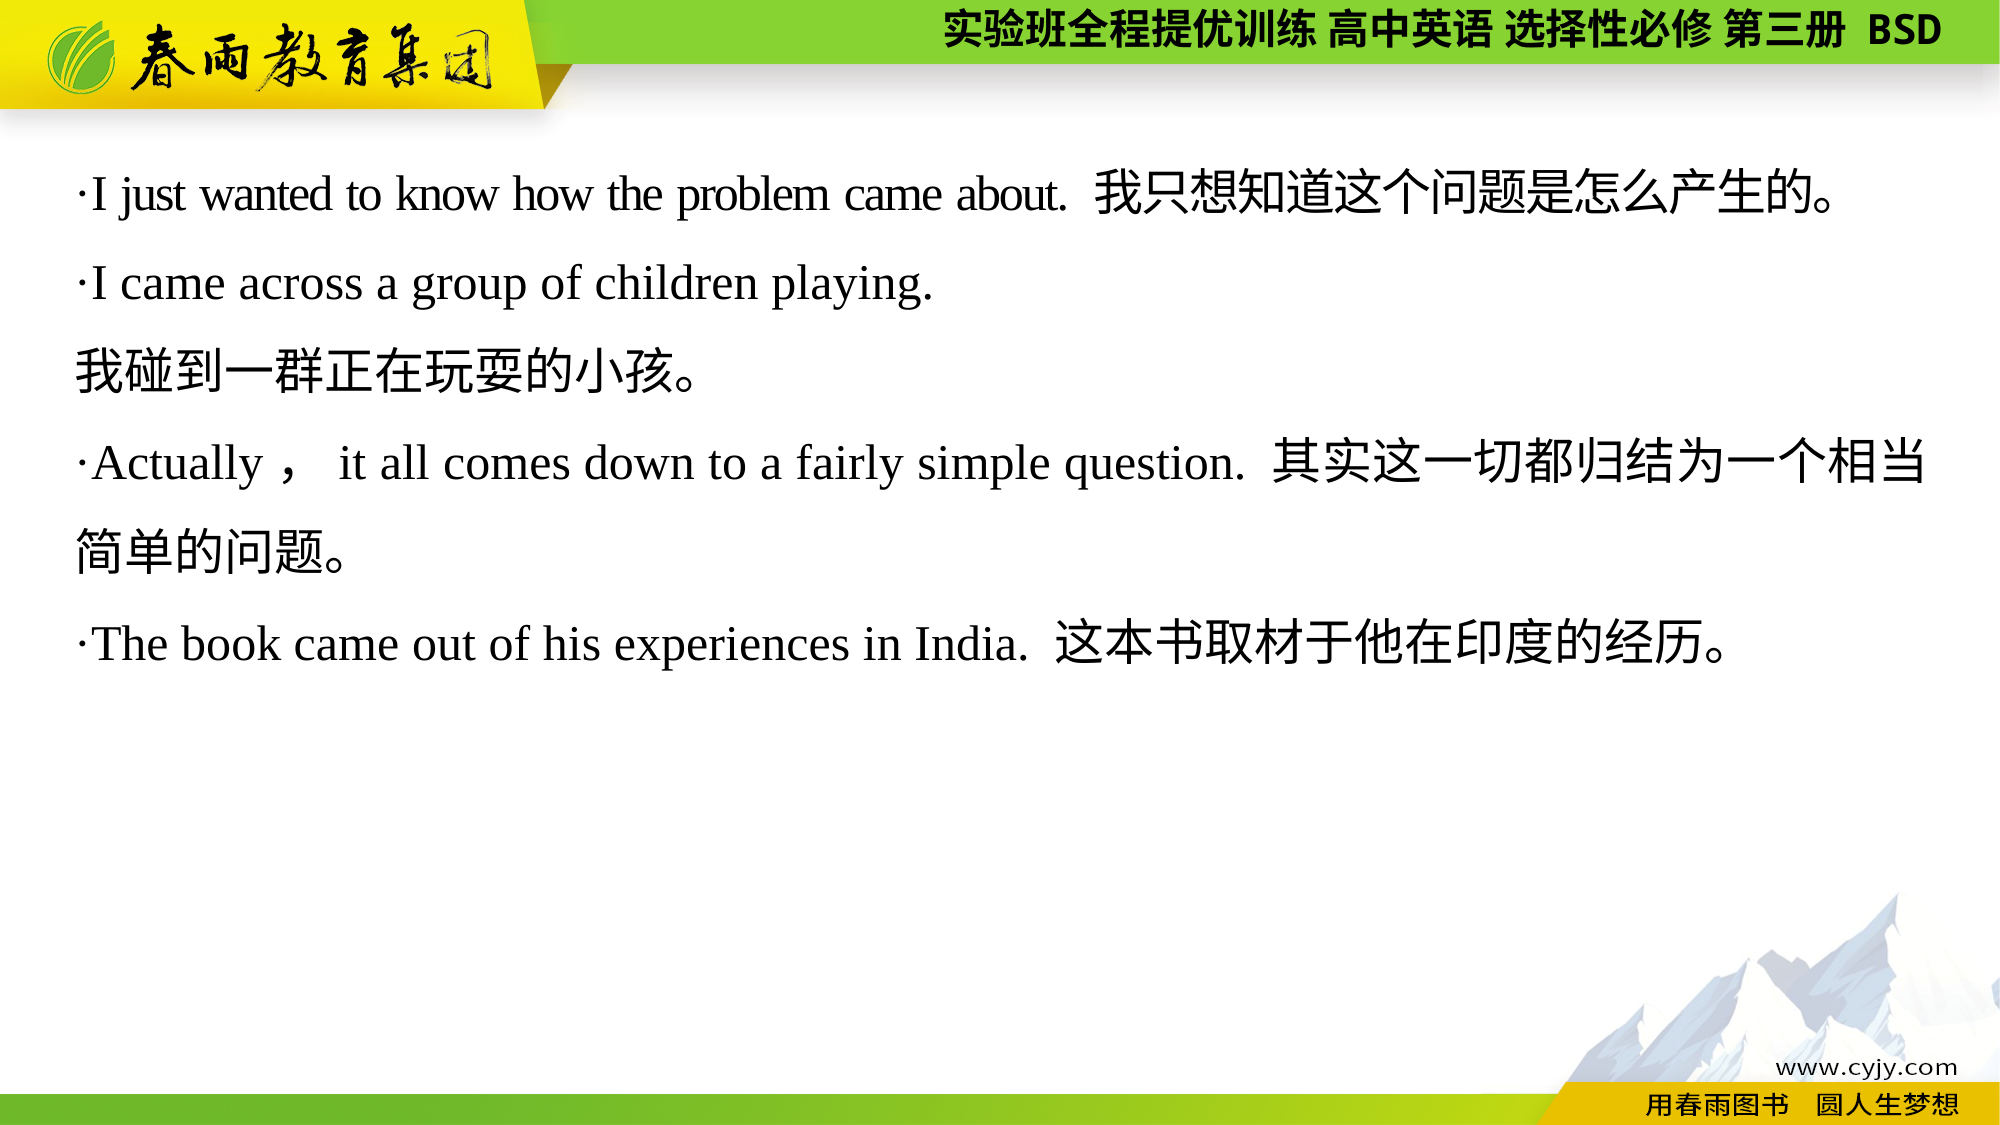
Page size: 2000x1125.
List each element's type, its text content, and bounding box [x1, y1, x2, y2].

picture [0, 0, 2000, 1125]
list ·I just wanted to know how the problem came about. 我只想知道这个问题是怎么产生的。 ·I came across a group of children playing. 我碰到一群正在玩耍的小孩。 ·Actually，it all comes down to a fairly simple question. 其实这一切都归结为一个相当简单的问题。 ·The book came out of his experiences in India. 这本书取材于他在印度的经历。 [59, 122, 1944, 672]
